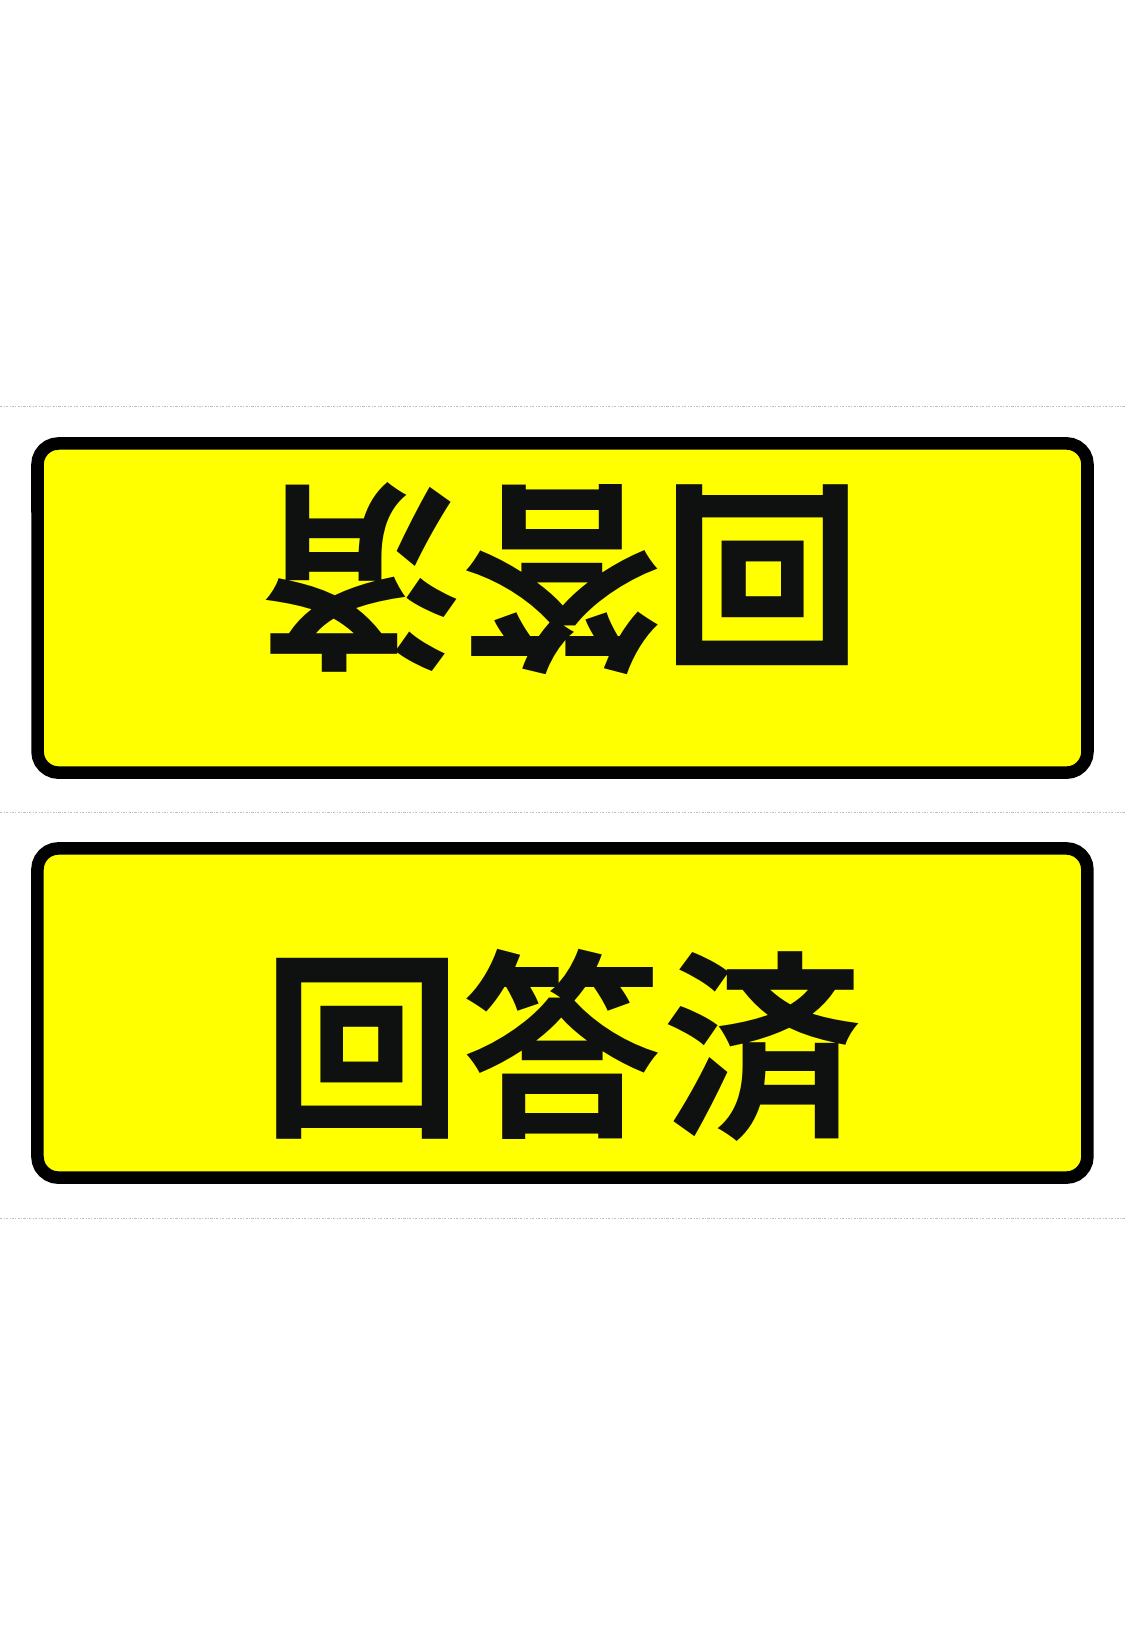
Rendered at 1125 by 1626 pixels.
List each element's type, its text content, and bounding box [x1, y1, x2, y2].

text_box [36, 847, 1089, 1179]
text_box [36, 442, 1089, 774]
text_box 回答済 [247, 454, 878, 710]
text_box 回答済 [247, 914, 878, 1170]
